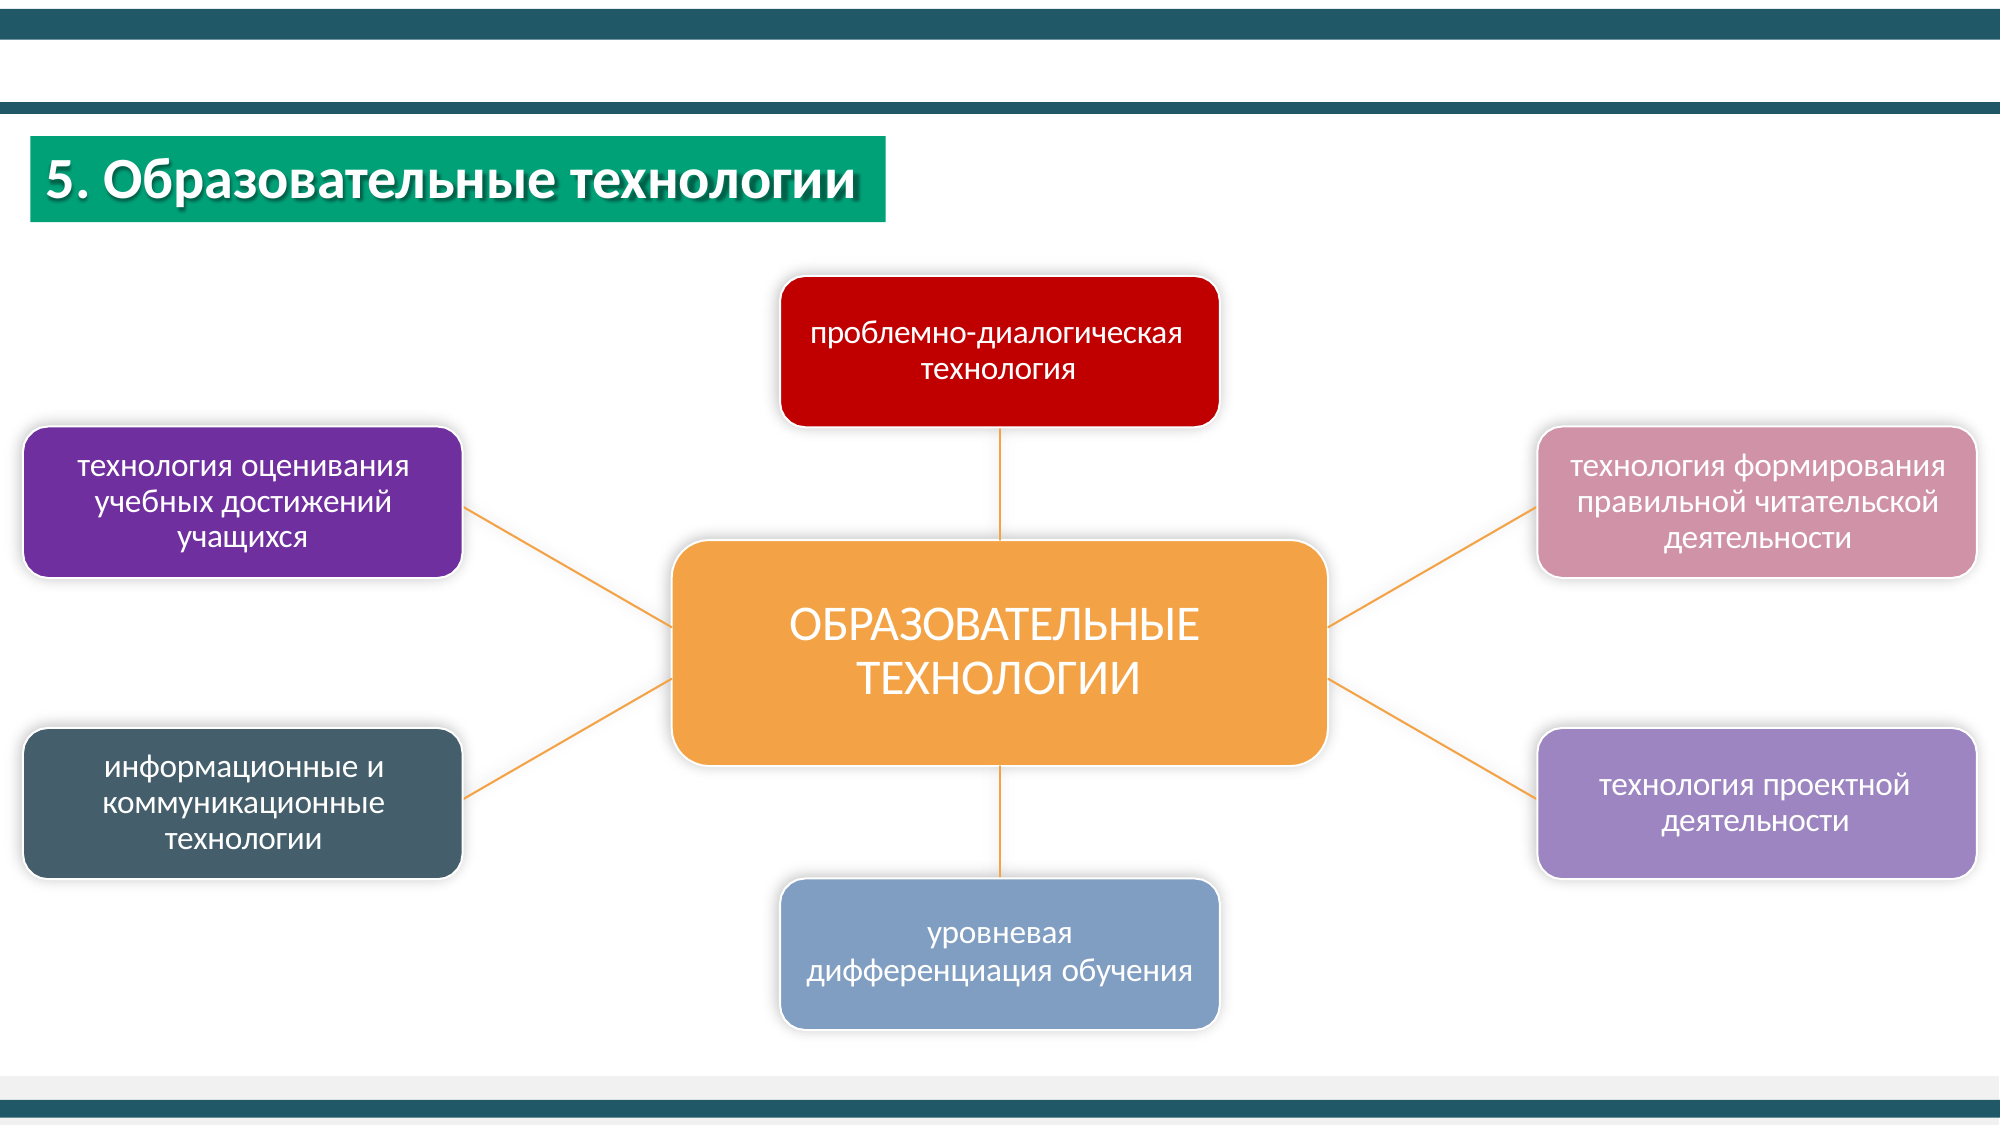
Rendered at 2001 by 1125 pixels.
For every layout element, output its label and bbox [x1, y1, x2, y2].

text_box [1328, 678, 1978, 880]
text_box [22, 426, 672, 628]
text_box [779, 275, 1221, 541]
text_box [779, 765, 1221, 1031]
text_box [5, 124, 902, 257]
text_box [22, 678, 672, 880]
text_box [1328, 426, 1978, 628]
text_box [1573, 36, 1861, 99]
text_box [0, 101, 2000, 1049]
